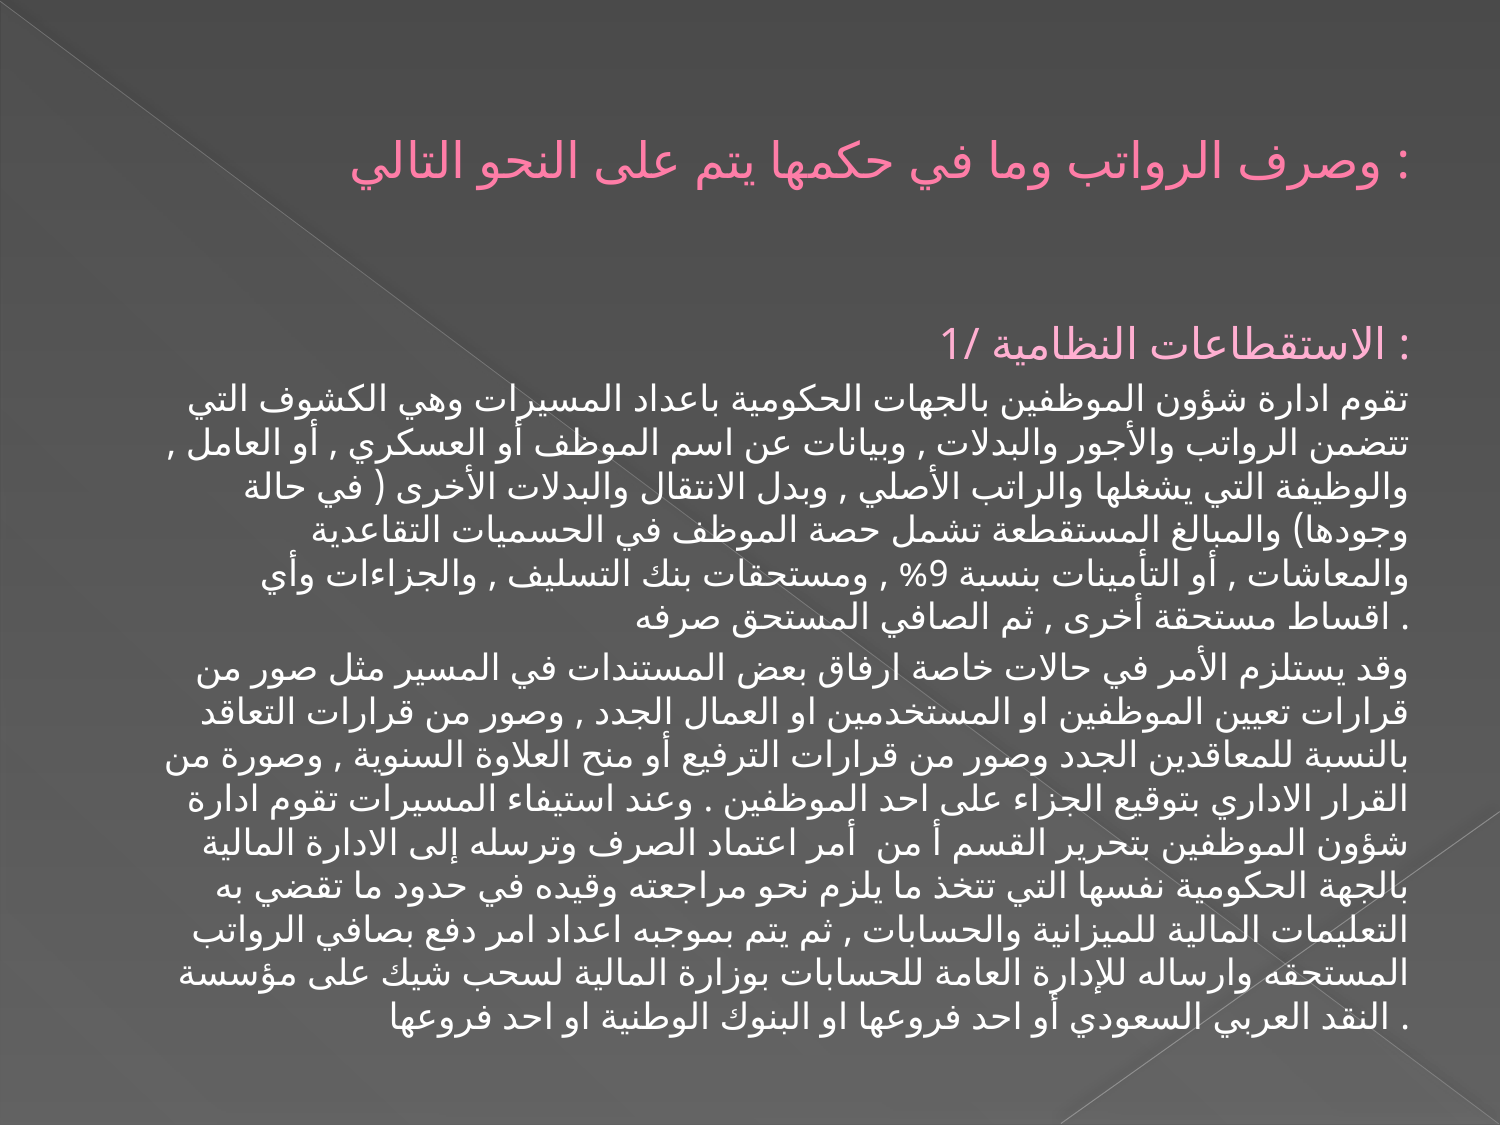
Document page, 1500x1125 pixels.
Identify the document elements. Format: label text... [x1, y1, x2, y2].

title وصرف الرواتب وما في حكمها يتم على النحو التالي : [75, 43, 1425, 274]
list 1/ الاستقطاعات النظامية : تقوم ادارة شؤون الموظفين بالجهات الحكومية باعداد المسيرات وهي الكشوف التي تتضمن الرواتب والأجور والبدلات , وبيانات عن اسم الموظف أو العسكري , أو العامل , والوظيفة التي يشغلها والراتب الأصلي , وبدل الانتقال والبدلات الأخرى ( في حالة وجودها) والمبالغ المستقطعة تشمل حصة الموظف في الحسميات التقاعدية والمعاشات , أو التأمينات بنسبة 9% , ومستحقات بنك التسليف , والجزاءات وأي اقساط مستحقة أخرى , ثم الصافي المستحق صرفه . وقد يستلزم الأمر في حالات خاصة ارفاق بعض المستندات في المسير مثل صور من قرارات تعيين الموظفين او المستخدمين او العمال الجدد , وصور من قرارات التعاقد بالنسبة للمعاقدين الجدد وصور من قرارات الترفيع أو منح العلاوة السنوية , وصورة من القرار الاداري بتوقيع الجزاء على احد الموظفين . وعند استيفاء المسيرات تقوم ادارة شؤون الموظفين بتحرير القسم أ من أمر اعتماد الصرف وترسله إلى الادارة المالية بالجهة الحكومية نفسها التي تتخذ ما يلزم نحو مراجعته وقيده في حدود ما تقضي به التعليمات المالية للميزانية والحسابات , ثم يتم بموجبه اعداد امر دفع بصافي الرواتب المستحقه وارساله للإدارة العامة للحسابات بوزارة المالية لسحب شيك على مؤسسة النقد العربي السعودي أو احد فروعها او البنوك الوطنية او احد فروعها . [75, 308, 1425, 1059]
